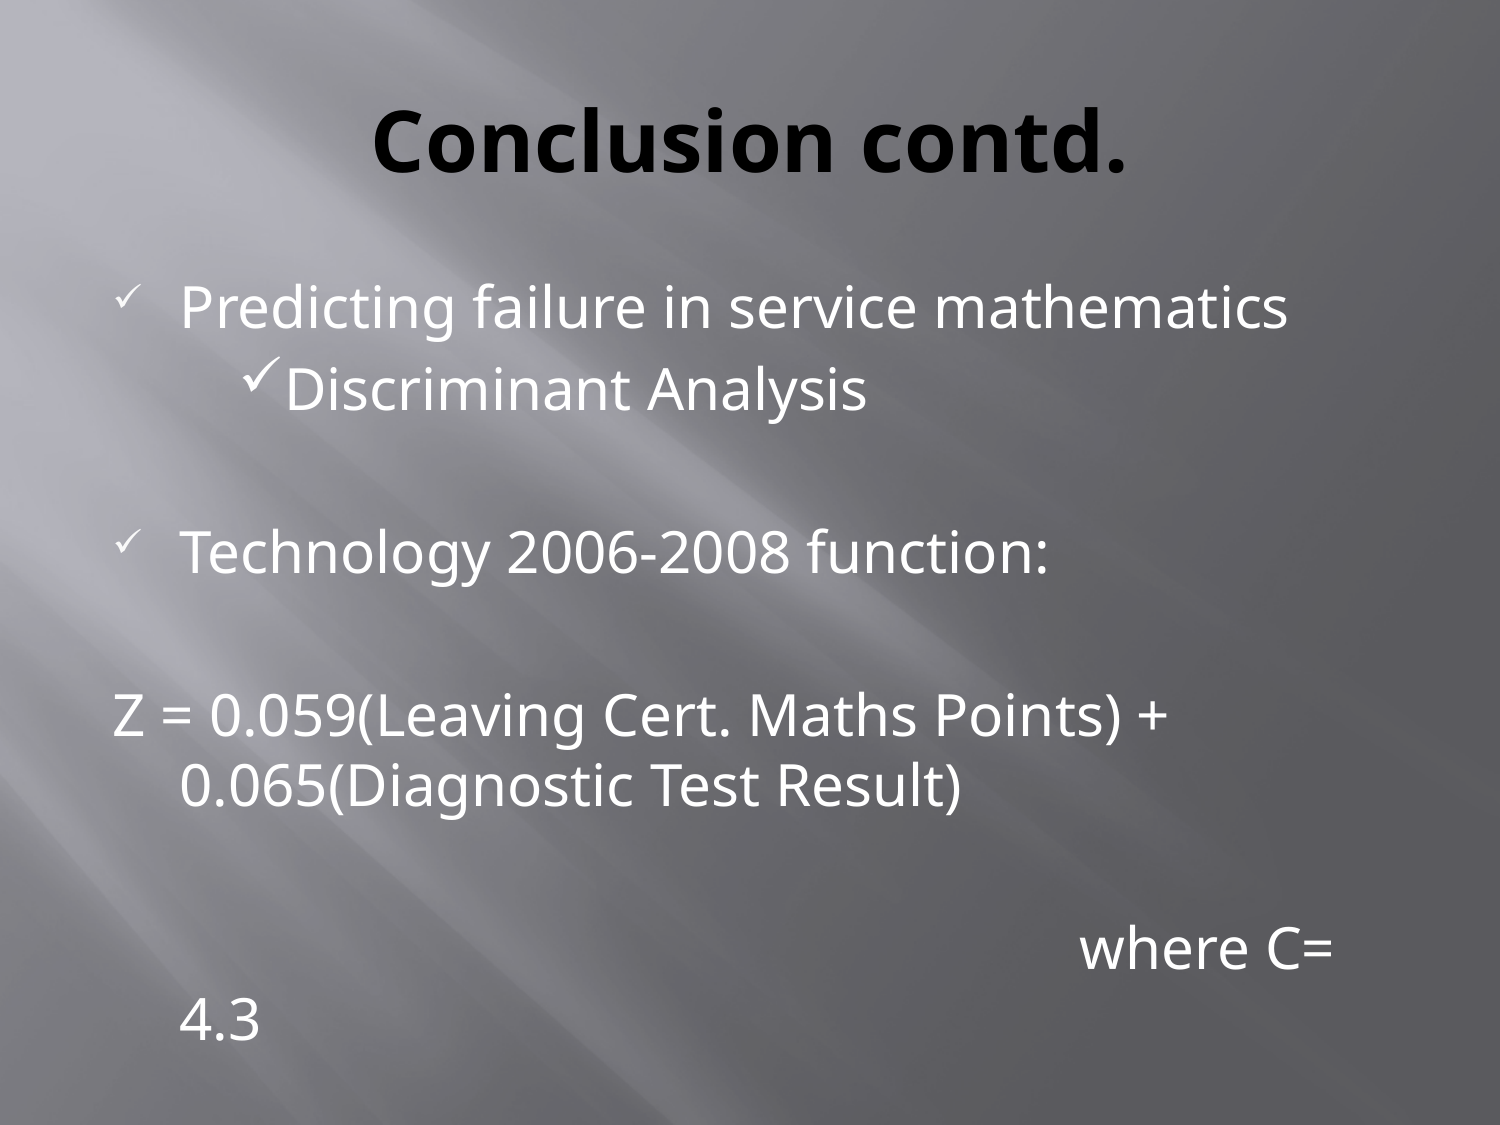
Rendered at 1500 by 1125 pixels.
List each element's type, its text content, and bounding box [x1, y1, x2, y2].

title Conclusion contd. [75, 45, 1425, 233]
list Predicting failure in service mathematics Discriminant Analysis Technology 2006-2008 function: Z = 0.059(Leaving Cert. Maths Points) + 0.065(Diagnostic Test Result) where C= 4.3 [75, 262, 1425, 1035]
